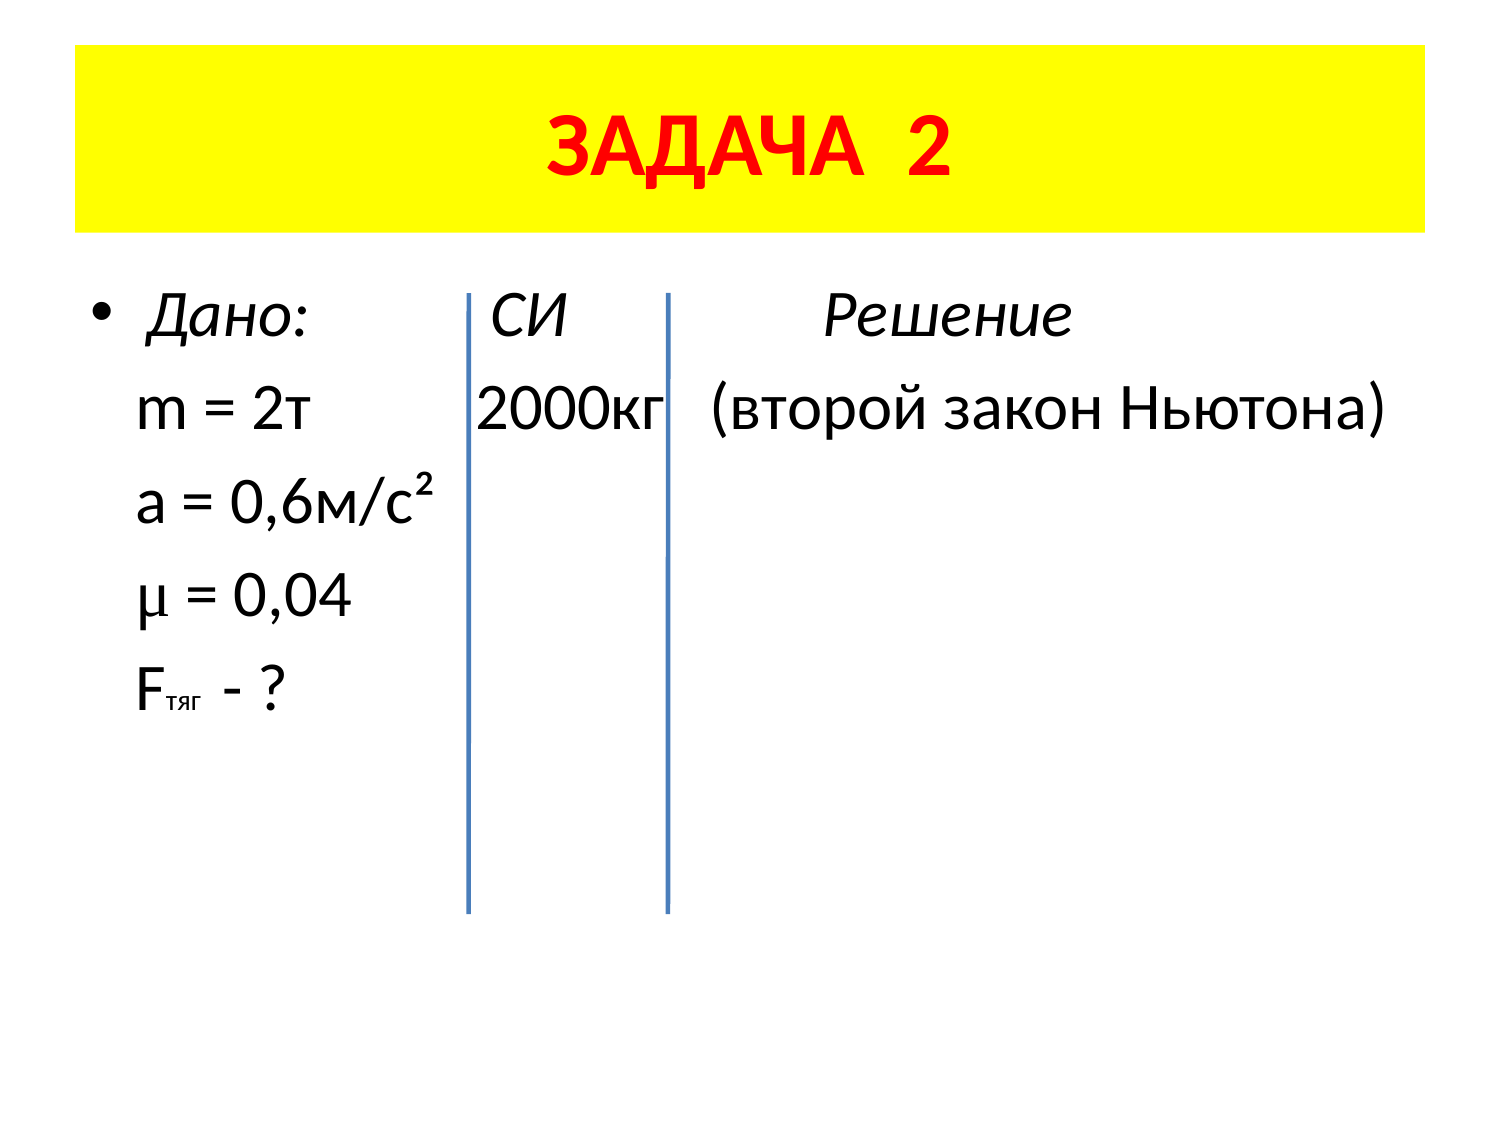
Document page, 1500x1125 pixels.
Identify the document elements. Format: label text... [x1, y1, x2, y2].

title ЗАДАЧА 2 [75, 45, 1425, 233]
list Дано: СИ Решение m = 2т 2000кг (второй закон Ньютона) a = 0,6м/с² μ = 0,04 Fтяг - ? [75, 262, 1425, 1005]
